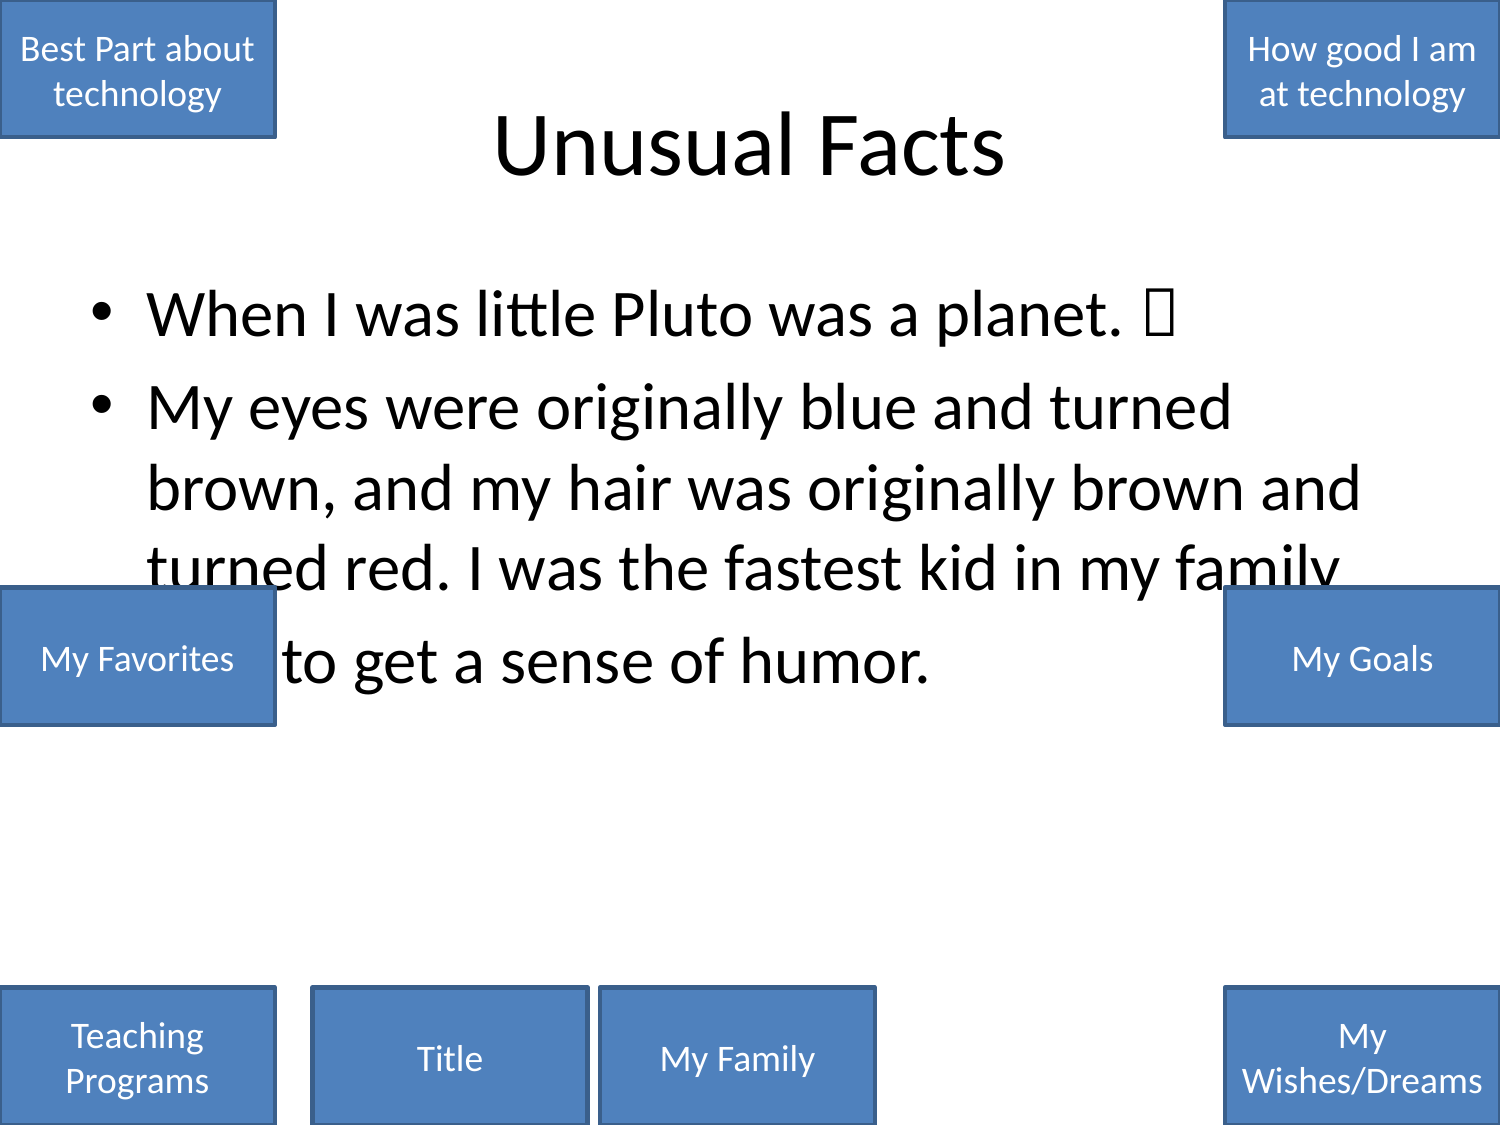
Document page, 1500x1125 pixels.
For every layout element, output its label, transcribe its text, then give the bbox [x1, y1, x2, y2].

text_box My Goals [1223, 585, 1500, 727]
text_box My Family [598, 985, 877, 1125]
text_box Best Part about technology [0, 0, 277, 139]
text_box Teaching Programs [0, 985, 277, 1125]
text_box How good I am at technology [1223, 0, 1500, 139]
list When I was little Pluto was a planet.  My eyes were originally blue and turned brown, and my hair was originally brown and turned red. I was the fastest kid in my family to get a sense of humor. [75, 262, 1425, 1005]
title Unusual Facts [75, 45, 1425, 233]
text_box Title [310, 985, 590, 1125]
text_box My Favorites [0, 585, 277, 727]
text_box My Wishes/Dreams [1223, 985, 1500, 1125]
